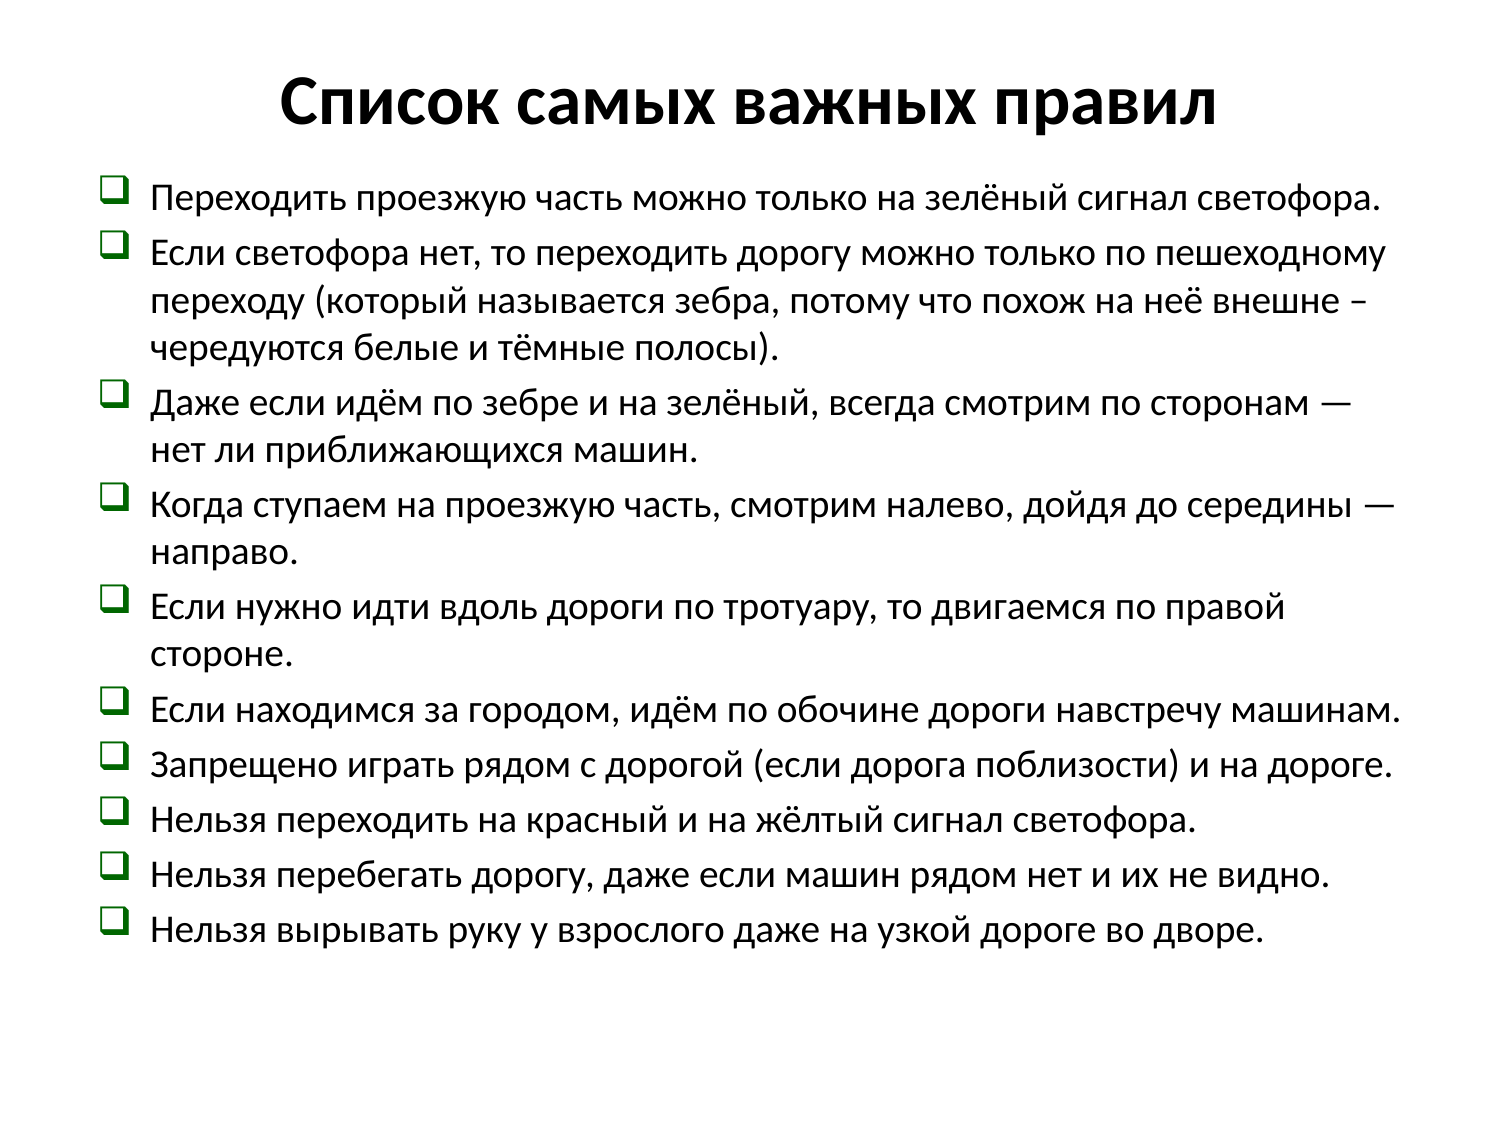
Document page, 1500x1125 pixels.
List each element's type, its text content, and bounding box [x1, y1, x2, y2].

list Переходить проезжую часть можно только на зелёный сигнал светофора. Если светофора нет, то переходить дорогу можно только по пешеходному переходу (который называется зебра, потому что похож на неё внешне – чередуются белые и тёмные полосы). Даже если идём по зебре и на зелёный, всегда смотрим по сторонам — нет ли приближающихся машин. Когда ступаем на проезжую часть, смотрим налево, дойдя до середины — направо. Если нужно идти вдоль дороги по тротуару, то двигаемся по правой стороне. Если находимся за городом, идём по обочине дороги навстречу машинам. Запрещено играть рядом с дорогой (если дорога поблизости) и на дороге. Нельзя переходить на красный и на жёлтый сигнал светофора. Нельзя перебегать дорогу, даже если машин рядом нет и их не видно. Нельзя вырывать руку у взрослого даже на узкой дороге во дворе. [82, 164, 1432, 1090]
title Список самых важных правил [75, 45, 1425, 233]
